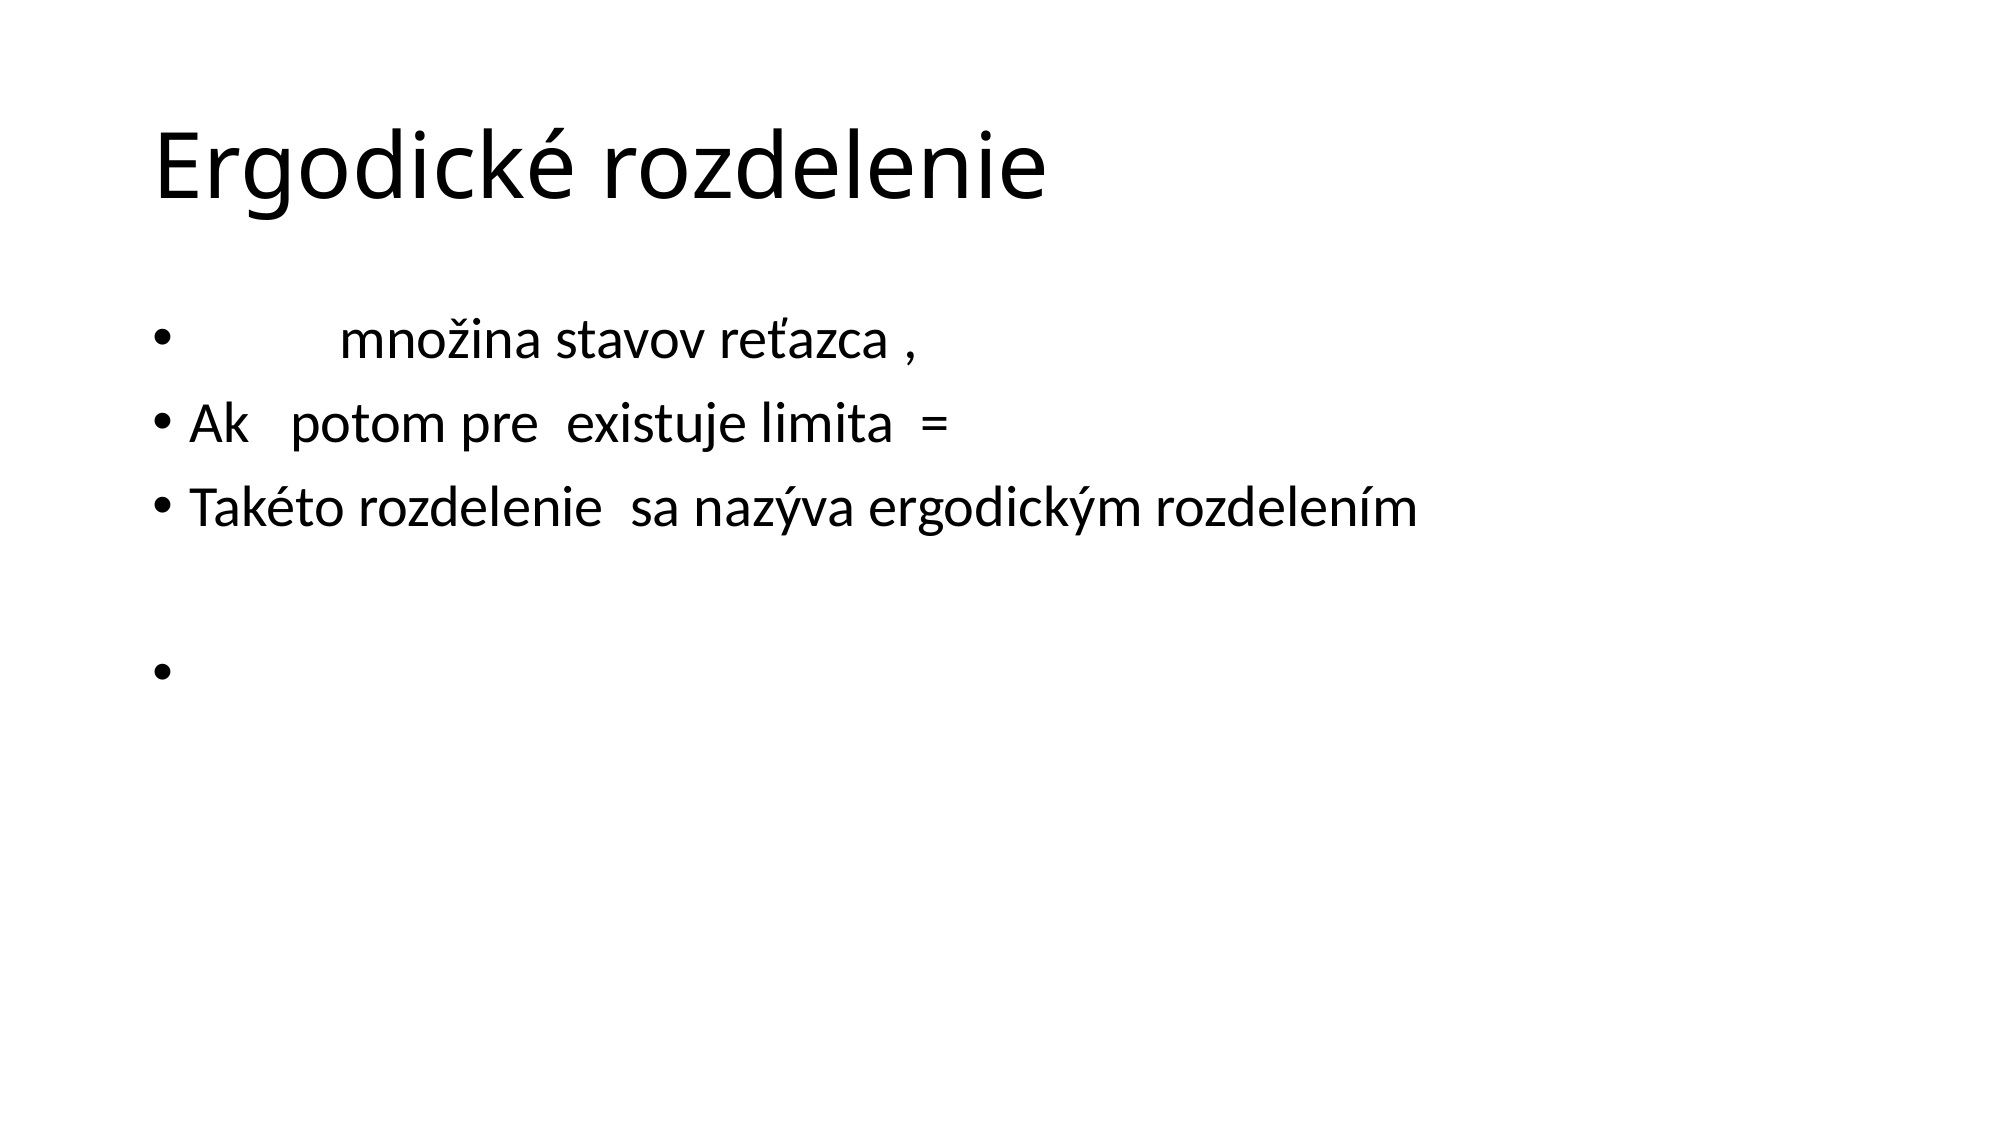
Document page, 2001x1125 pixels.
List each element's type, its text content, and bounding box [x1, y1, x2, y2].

title Ergodické rozdelenie [137, 59, 1863, 278]
